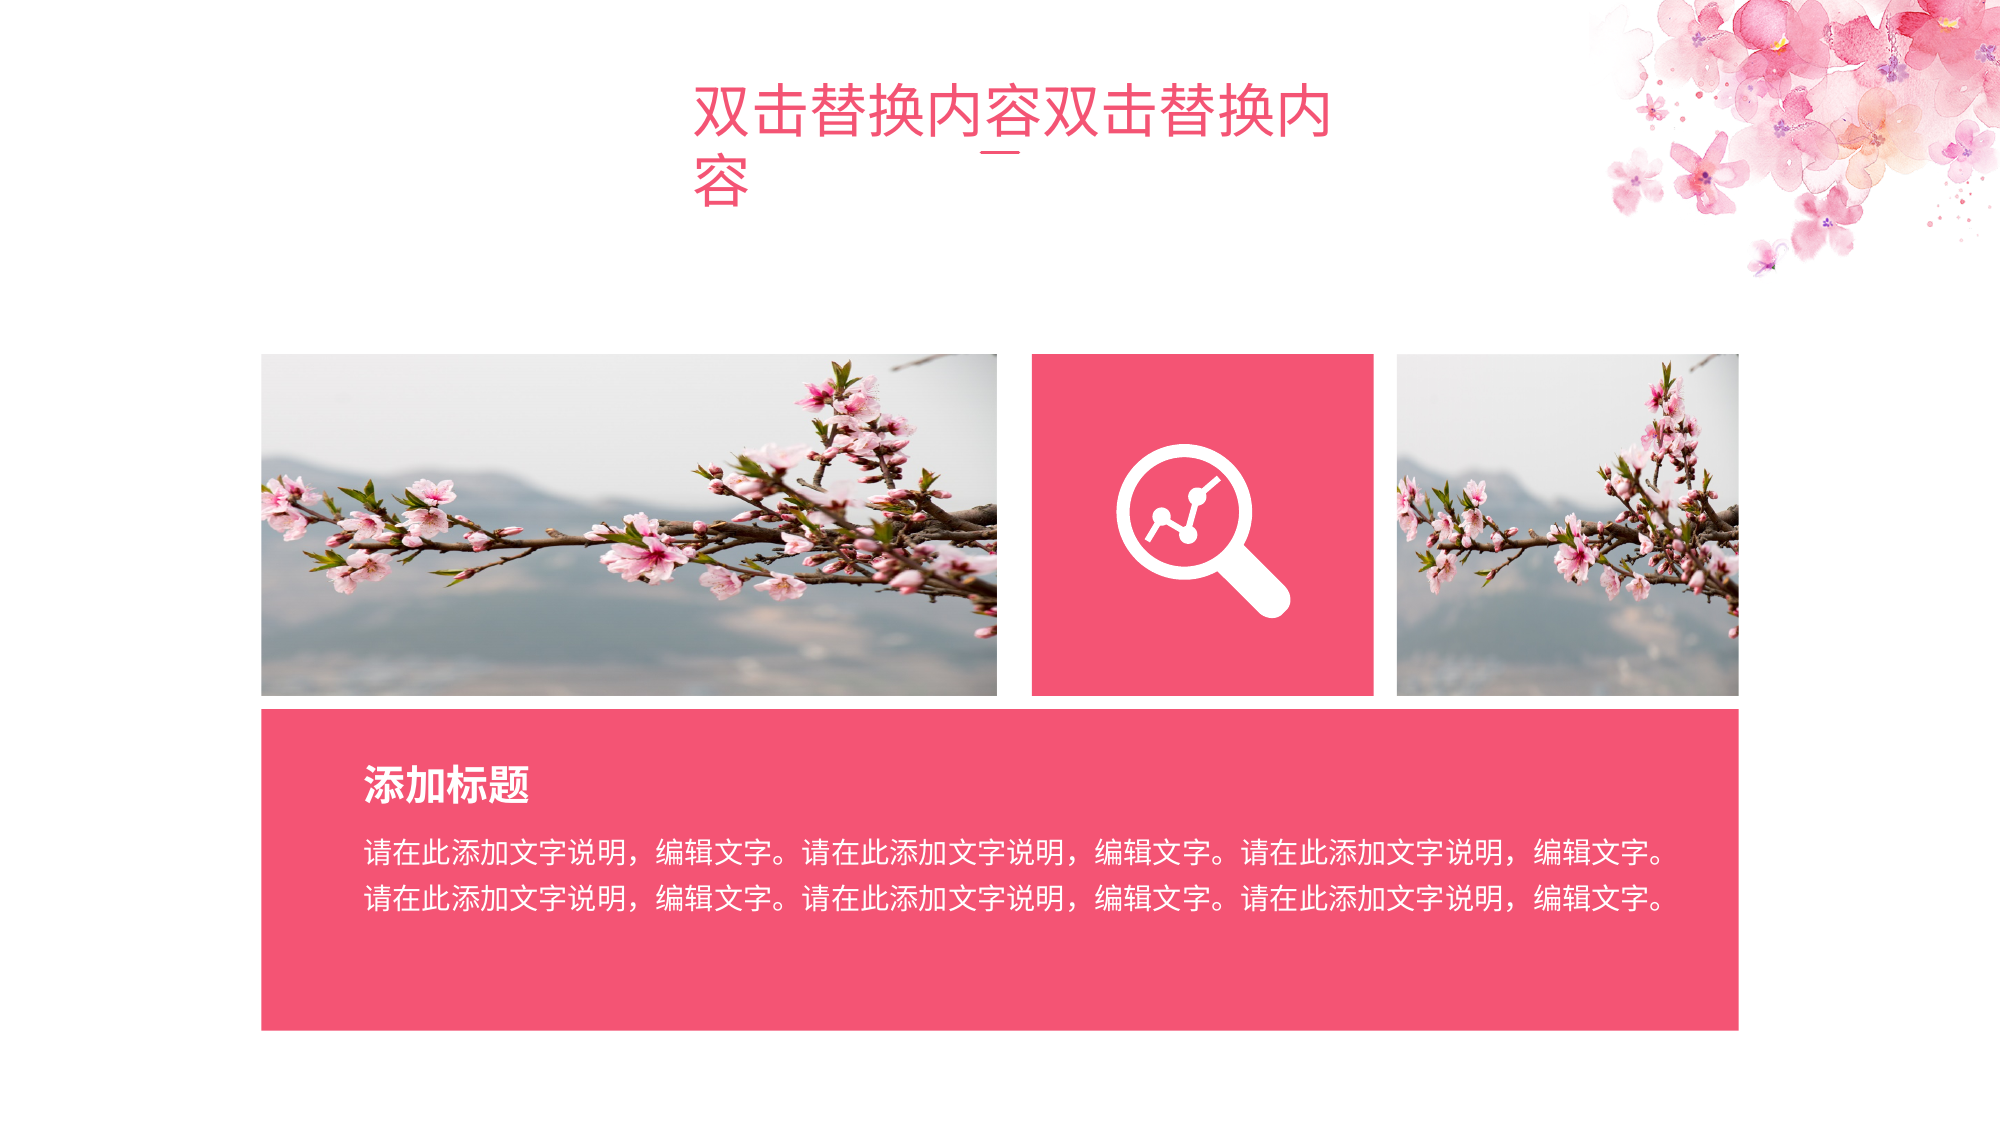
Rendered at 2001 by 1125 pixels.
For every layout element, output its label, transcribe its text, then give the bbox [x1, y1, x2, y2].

text_box [1396, 353, 1740, 697]
text_box [1031, 353, 1375, 697]
text_box 添加标题 [348, 751, 564, 816]
text_box [260, 708, 1740, 1032]
picture [1571, 0, 2000, 459]
text_box 双击替换内容双击替换内容 [678, 66, 1363, 222]
text_box 请在此添加文字说明，编辑文字。请在此添加文字说明，编辑文字。请在此添加文字说明，编辑文字。请在此添加文字说明，编辑文字。请在此添加文字说明，编辑文字。请在此添加文字说明，编辑文字。 [348, 816, 1671, 923]
text_box [1116, 444, 1291, 619]
text_box [260, 353, 998, 697]
